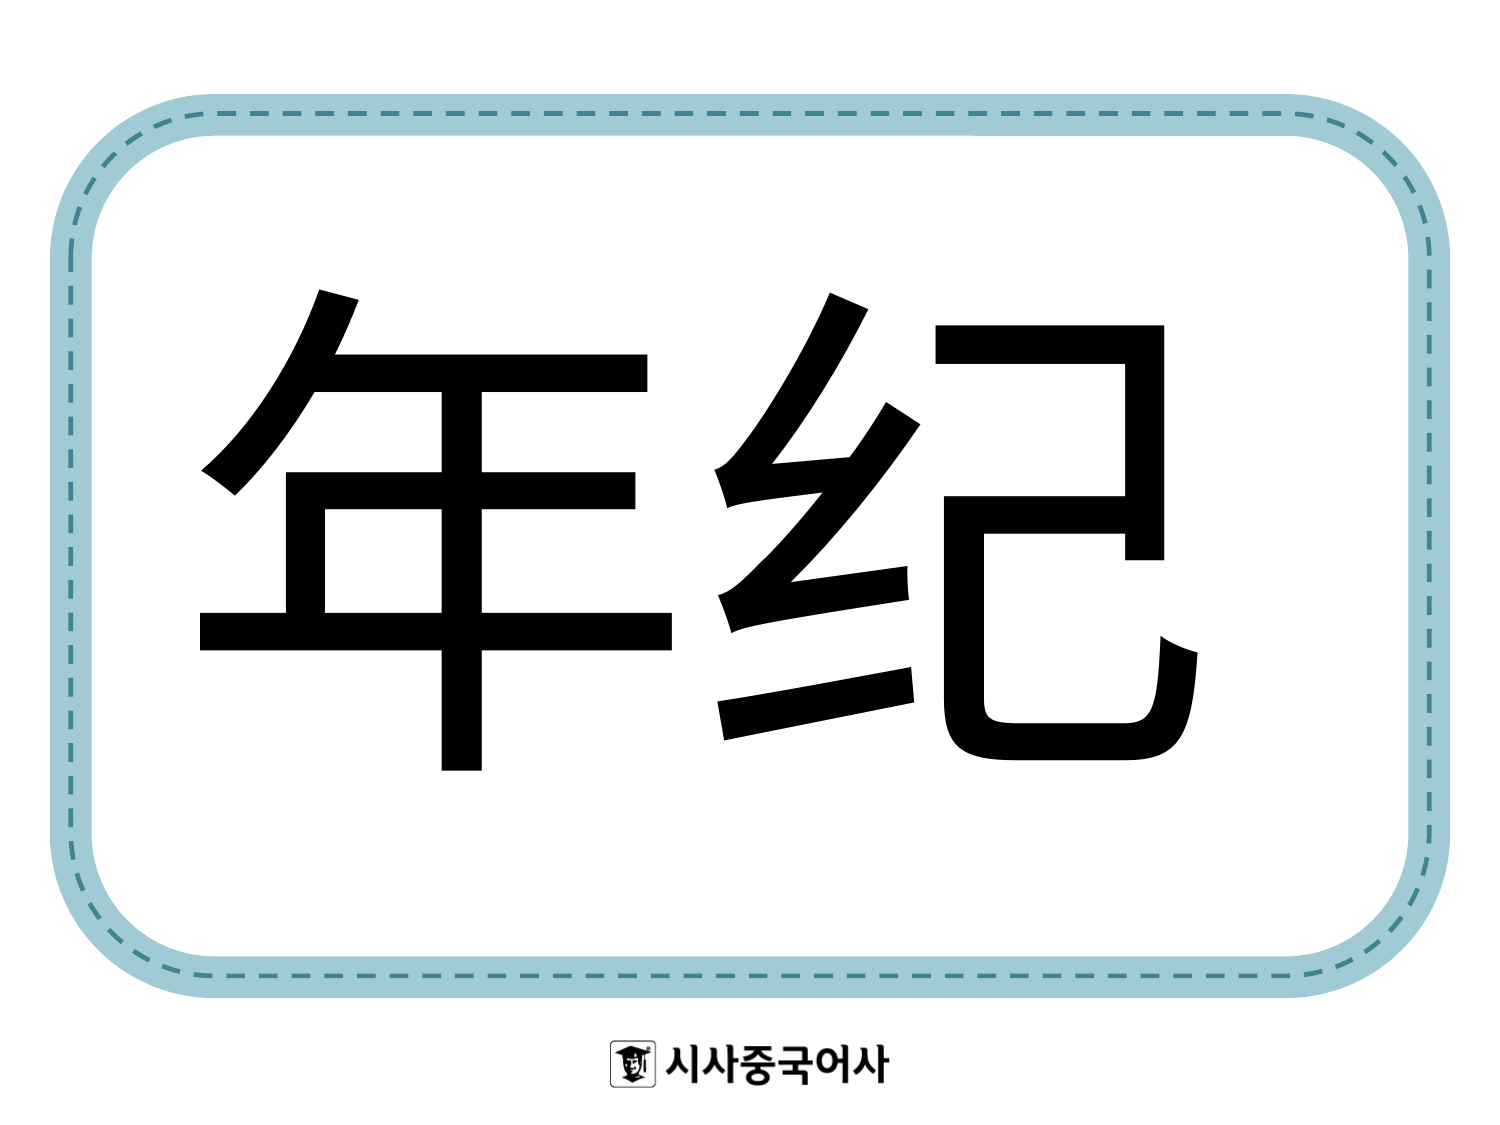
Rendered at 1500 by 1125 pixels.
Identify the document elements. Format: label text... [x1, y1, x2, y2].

text_box 年纪 [145, 189, 1354, 853]
picture [602, 1034, 898, 1094]
